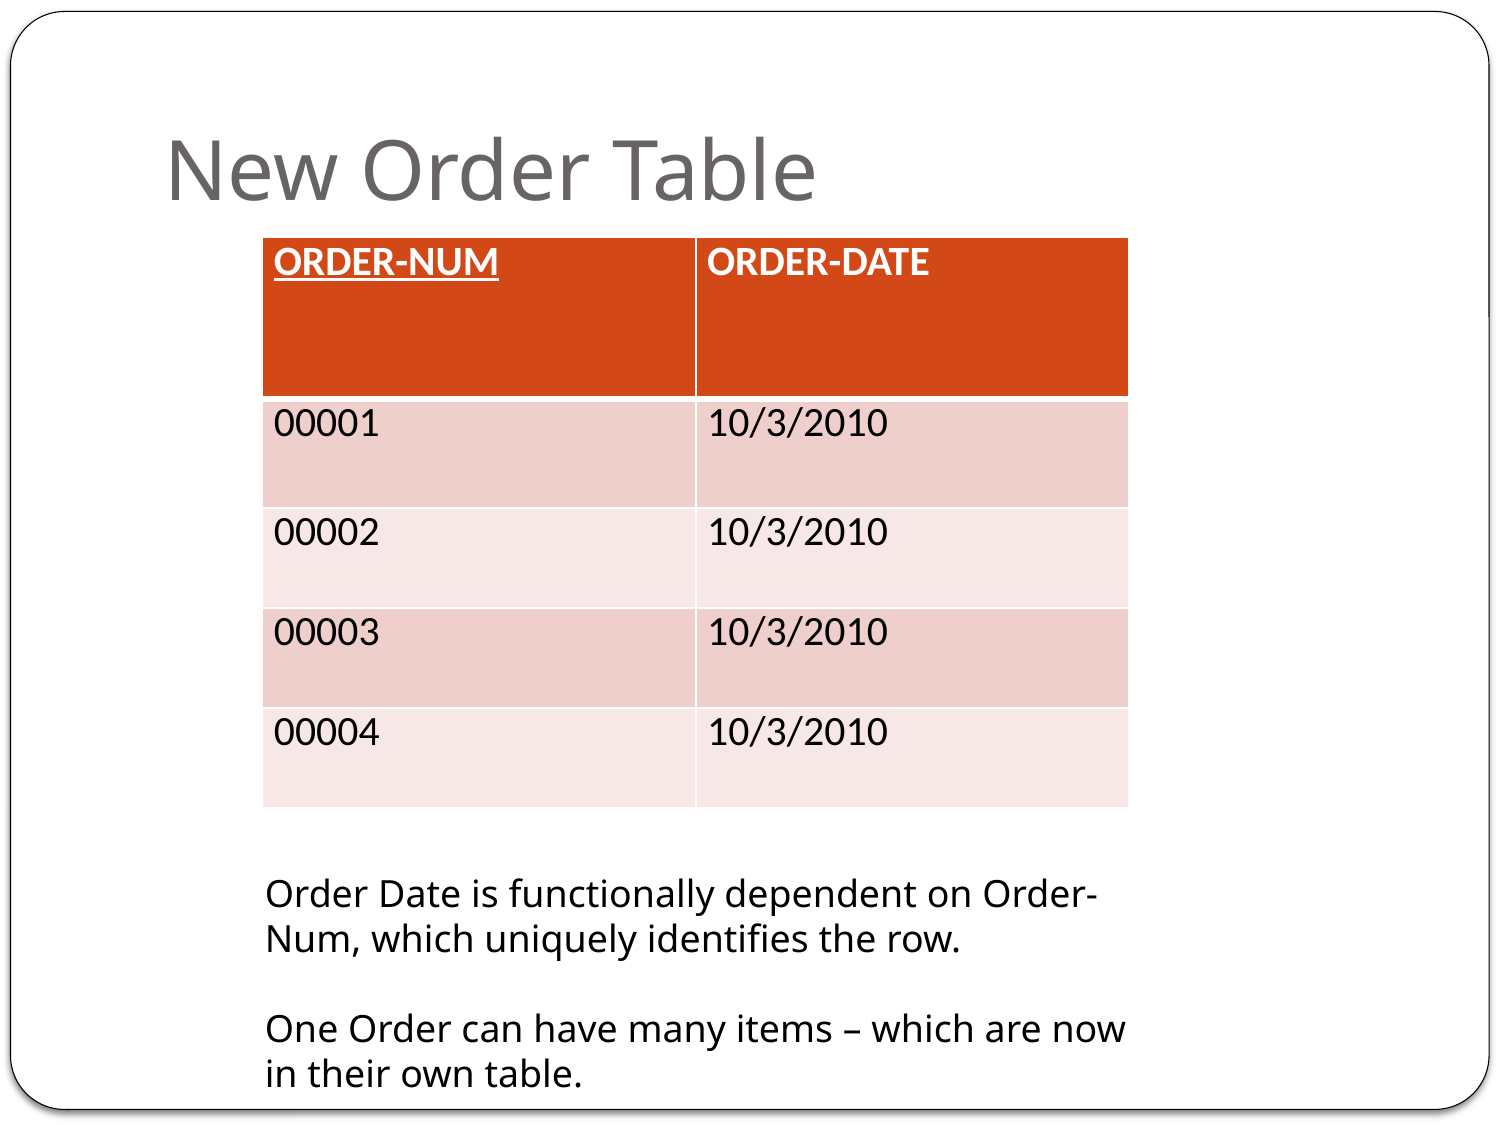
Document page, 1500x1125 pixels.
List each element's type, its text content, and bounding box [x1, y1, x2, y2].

text_box Order Date is functionally dependent on Order-Num, which uniquely identifies the row. One Order can have many items – which are now in their own table. [249, 862, 1175, 1103]
table_cell 00003 [263, 609, 695, 707]
table_cell 10/3/2010 [697, 402, 1128, 507]
table_cell 10/3/2010 [697, 609, 1128, 707]
table_cell 00004 [263, 709, 695, 807]
title New Order Table [150, 45, 1425, 233]
table_header ORDER-DATE [697, 238, 1128, 396]
table_header ORDER-NUM [263, 238, 695, 396]
table_cell 00002 [263, 509, 695, 607]
table_cell 10/3/2010 [697, 709, 1128, 807]
table_cell 00001 [263, 402, 695, 507]
table_cell 10/3/2010 [697, 509, 1128, 607]
